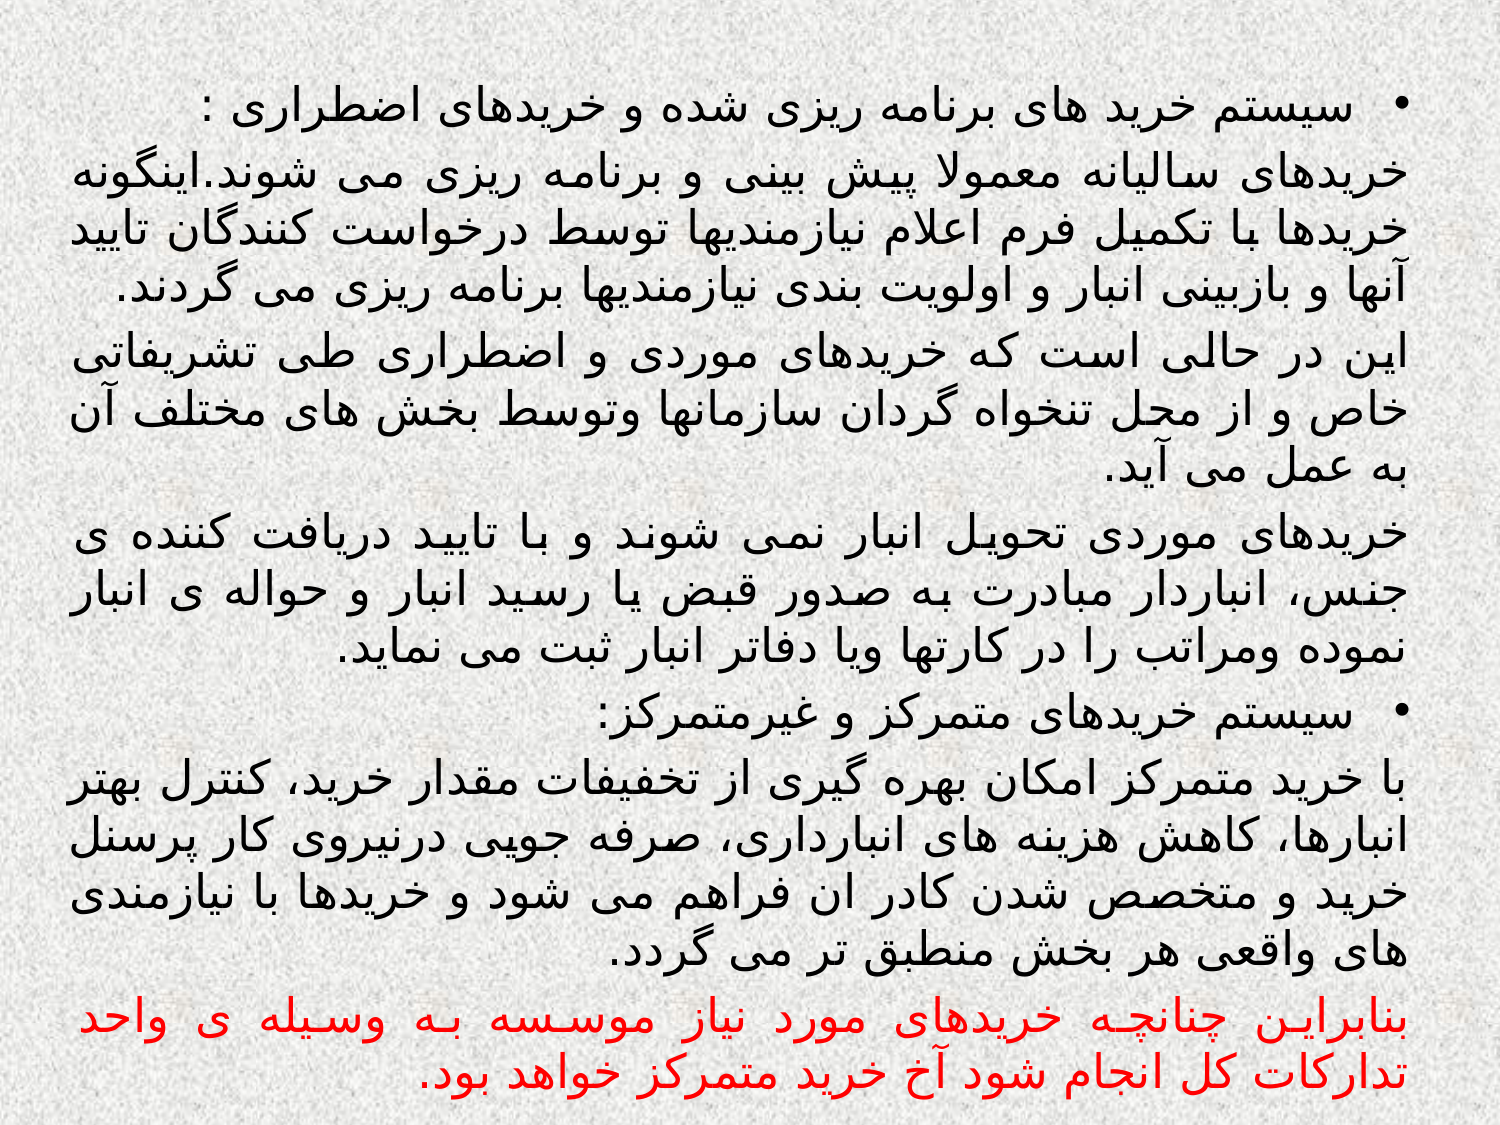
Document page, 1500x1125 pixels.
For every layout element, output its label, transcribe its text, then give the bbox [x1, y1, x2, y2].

list سیستم خرید های برنامه ریزی شده و خریدهای اضطراری : خریدهای سالیانه معمولا پیش بینی و برنامه ریزی می شوند.اینگونه خریدها با تکمیل فرم اعلام نیازمندیها توسط درخواست کنندگان تایید آنها و بازبینی انبار و اولویت بندی نیازمندیها برنامه ریزی می گردند. این در حالی است که خریدهای موردی و اضطراری طی تشریفاتی خاص و از محل تنخواه گردان سازمانها وتوسط بخش های مختلف آن به عمل می آید. خریدهای موردی تحویل انبار نمی شوند و با تایید دریافت کننده ی جنس، انباردار مبادرت به صدور قبض یا رسید انبار و حواله ی انبار نموده ومراتب را در کارتها ویا دفاتر انبار ثبت می نماید. سیستم خریدهای متمرکز و غیرمتمرکز: با خرید متمرکز امکان بهره گیری از تخفیفات مقدار خرید، کنترل بهتر انبارها، کاهش هزینه های انبارداری، صرفه جویی درنیروی کار پرسنل خرید و متخصص شدن کادر ان فراهم می شود و خریدها با نیازمندی های واقعی هر بخش منطبق تر می گردد. بنابراین چنانچه خریدهای مورد نیاز موسسه به وسیله ی واحد تدارکات کل انجام شود آخ خرید متمرکز خواهد بود. [53, 66, 1425, 1125]
picture [0, 0, 1500, 1125]
